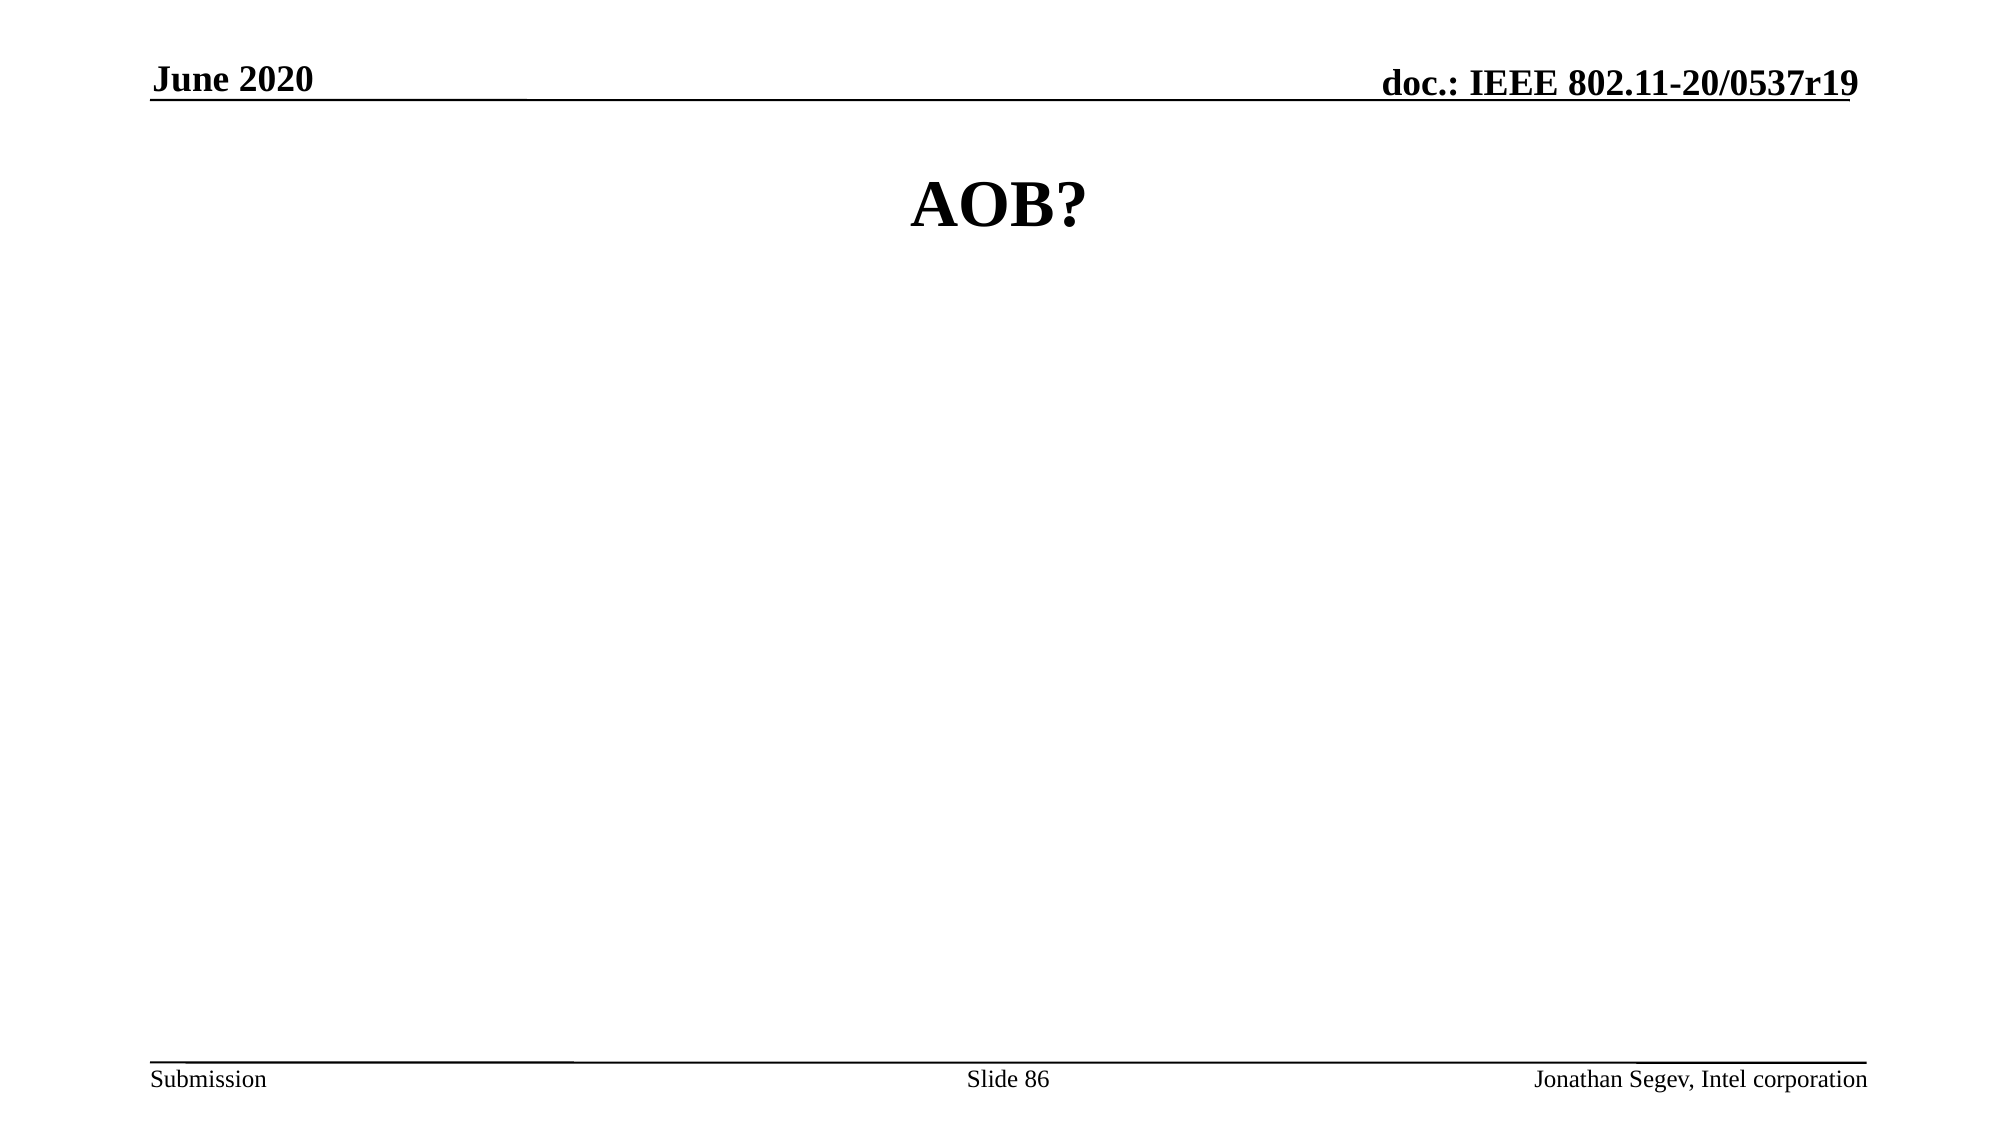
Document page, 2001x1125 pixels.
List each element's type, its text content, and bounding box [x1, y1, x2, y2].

title AOB? [149, 112, 1850, 288]
slide_number Slide 86 [950, 1061, 1067, 1123]
footer Jonathan Segev, Intel corporation [1171, 1061, 1869, 1093]
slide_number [152, 54, 563, 100]
